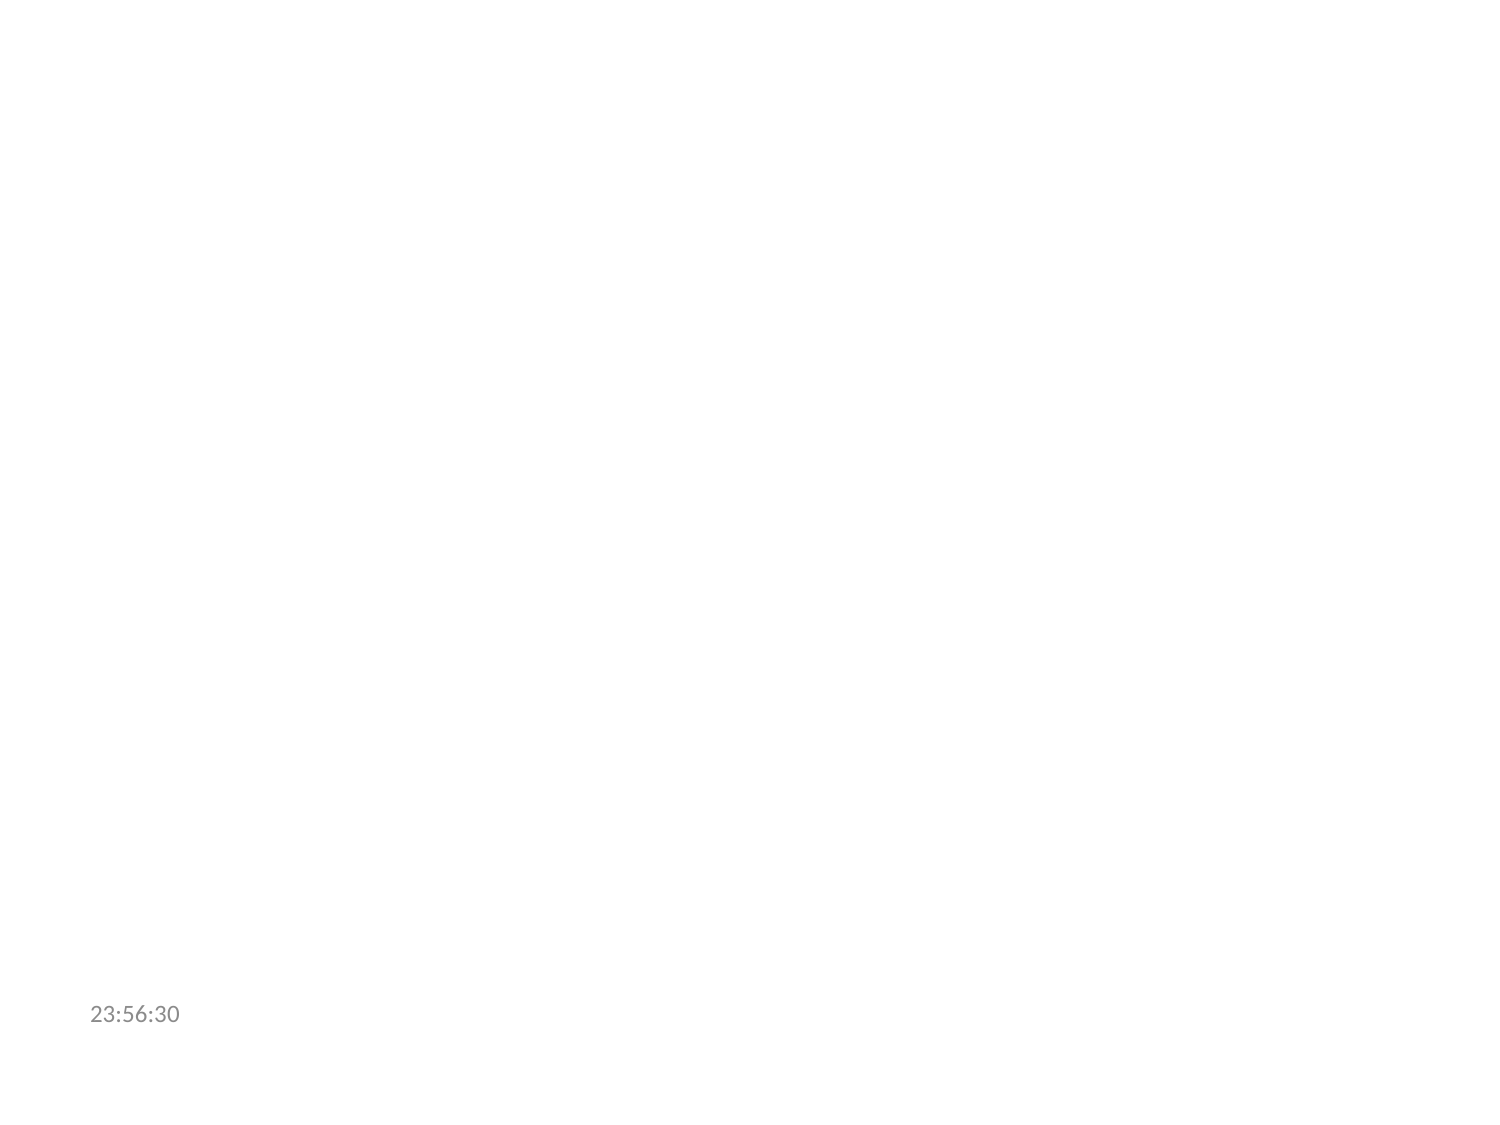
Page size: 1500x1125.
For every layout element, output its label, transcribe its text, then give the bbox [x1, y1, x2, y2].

text_box 15:35:09 [75, 982, 425, 1043]
